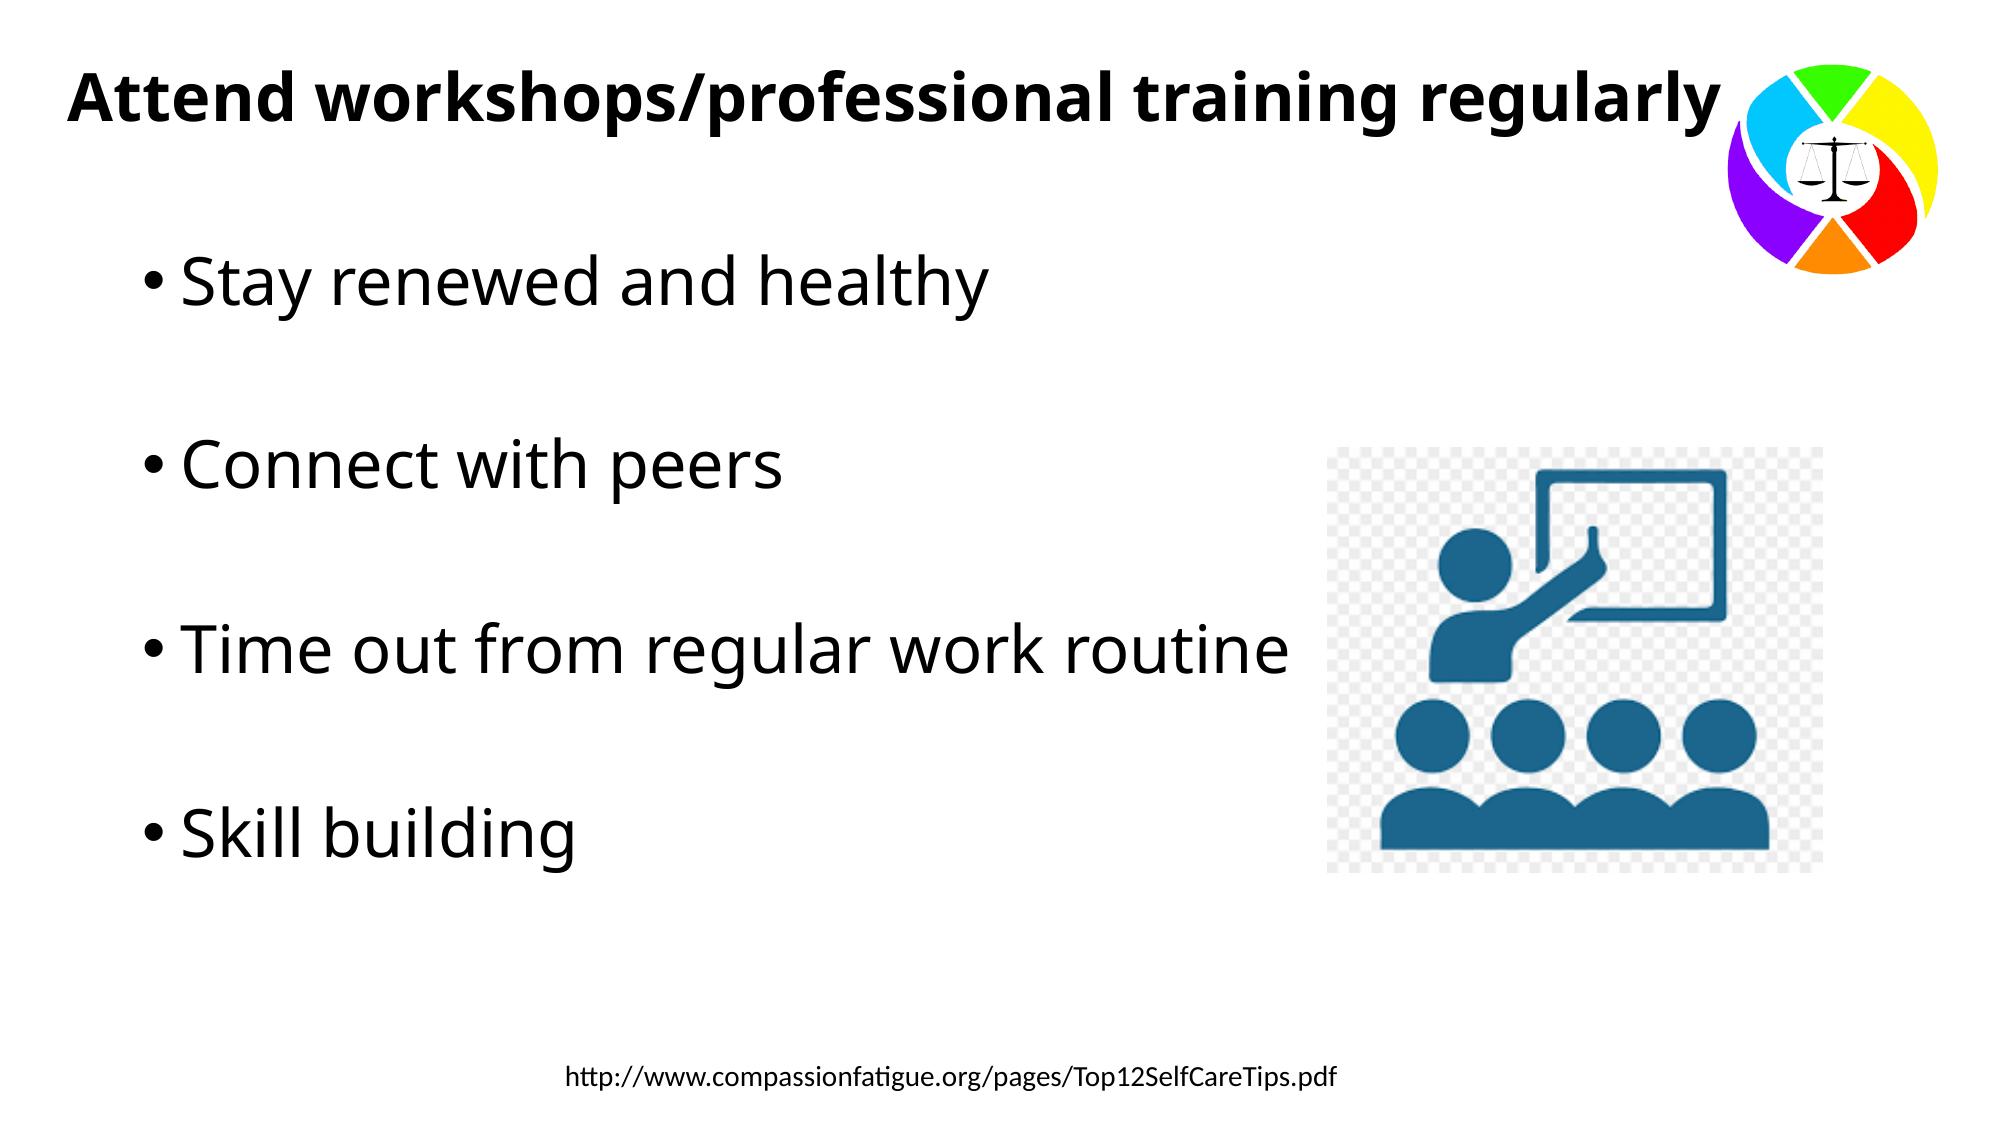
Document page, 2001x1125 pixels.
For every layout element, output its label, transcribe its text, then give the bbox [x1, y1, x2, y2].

list Attend workshops/professional training regularly Stay renewed and healthy Connect with peers Time out from regular work routine Skill building [52, 55, 1863, 1014]
picture [1694, 29, 1973, 308]
picture [1327, 447, 1823, 873]
text_box http://www.compassionfatigue.org/pages/Top12SelfCareTips.pdf [549, 1049, 1575, 1100]
